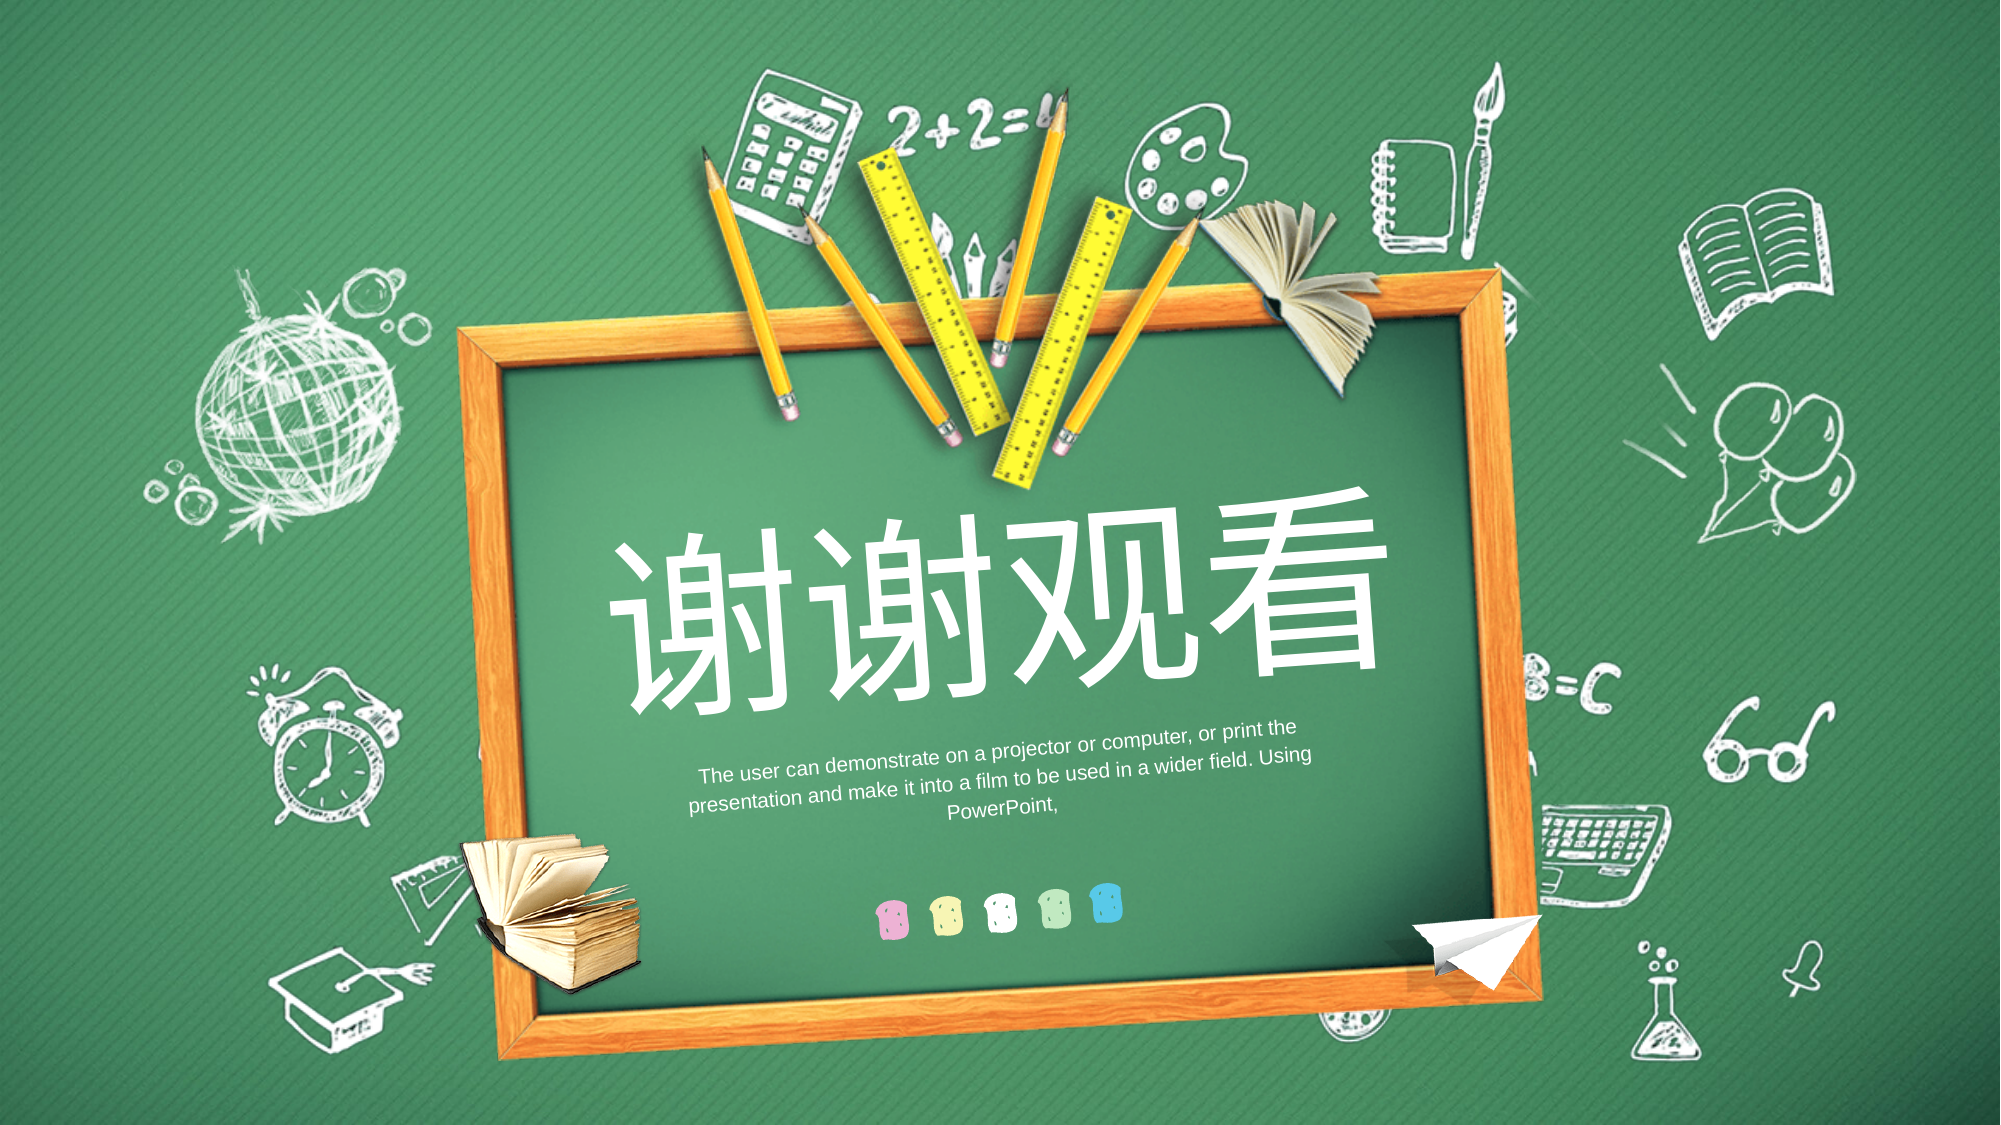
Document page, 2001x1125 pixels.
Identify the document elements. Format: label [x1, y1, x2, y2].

picture [0, 0, 2000, 1125]
text_box [874, 888, 1126, 933]
